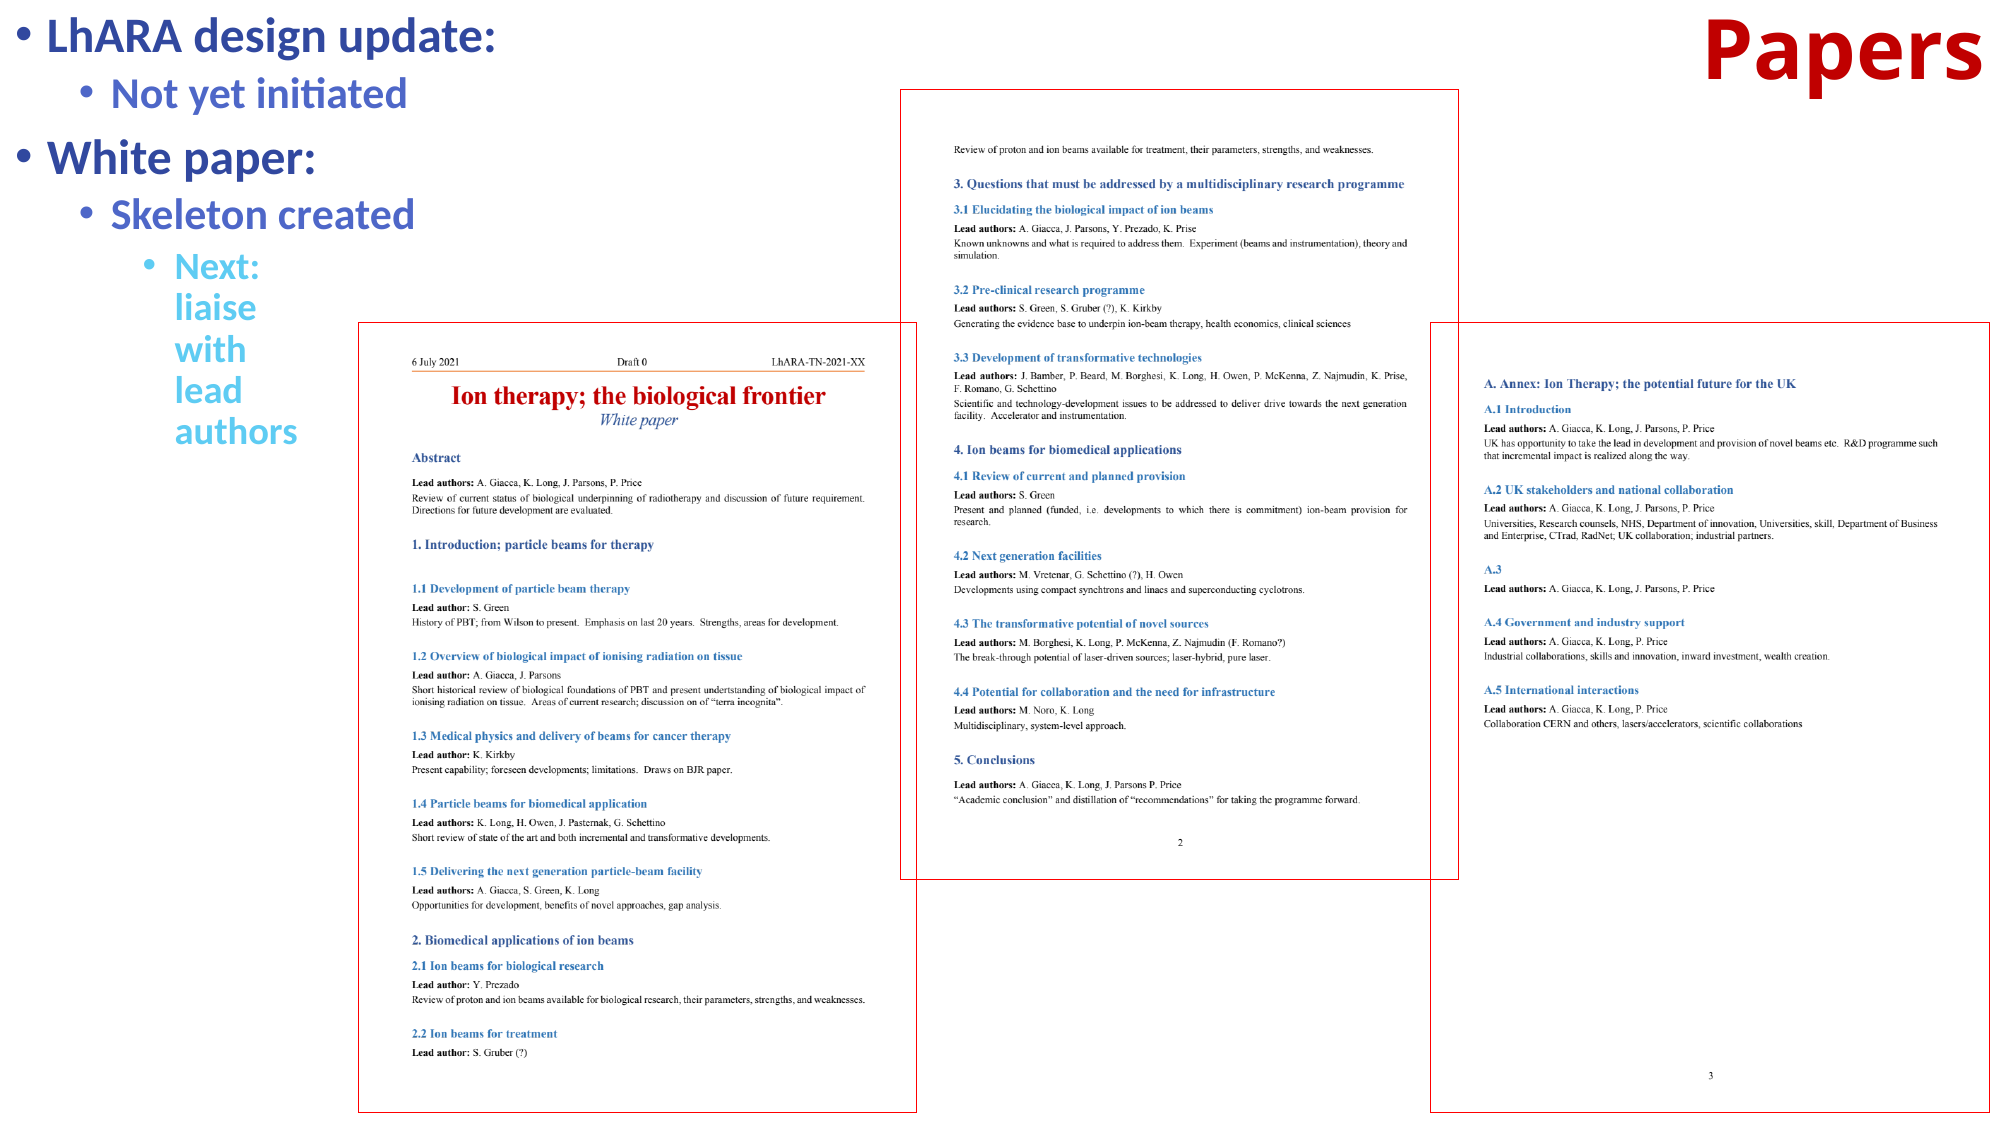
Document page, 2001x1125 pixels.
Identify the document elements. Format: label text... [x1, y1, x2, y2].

title Papers [0, 0, 2000, 105]
list LhARA design update: Not yet initiated White paper: Skeleton created Next: liaise with lead authors [0, 2, 1180, 468]
picture [358, 89, 1990, 1113]
